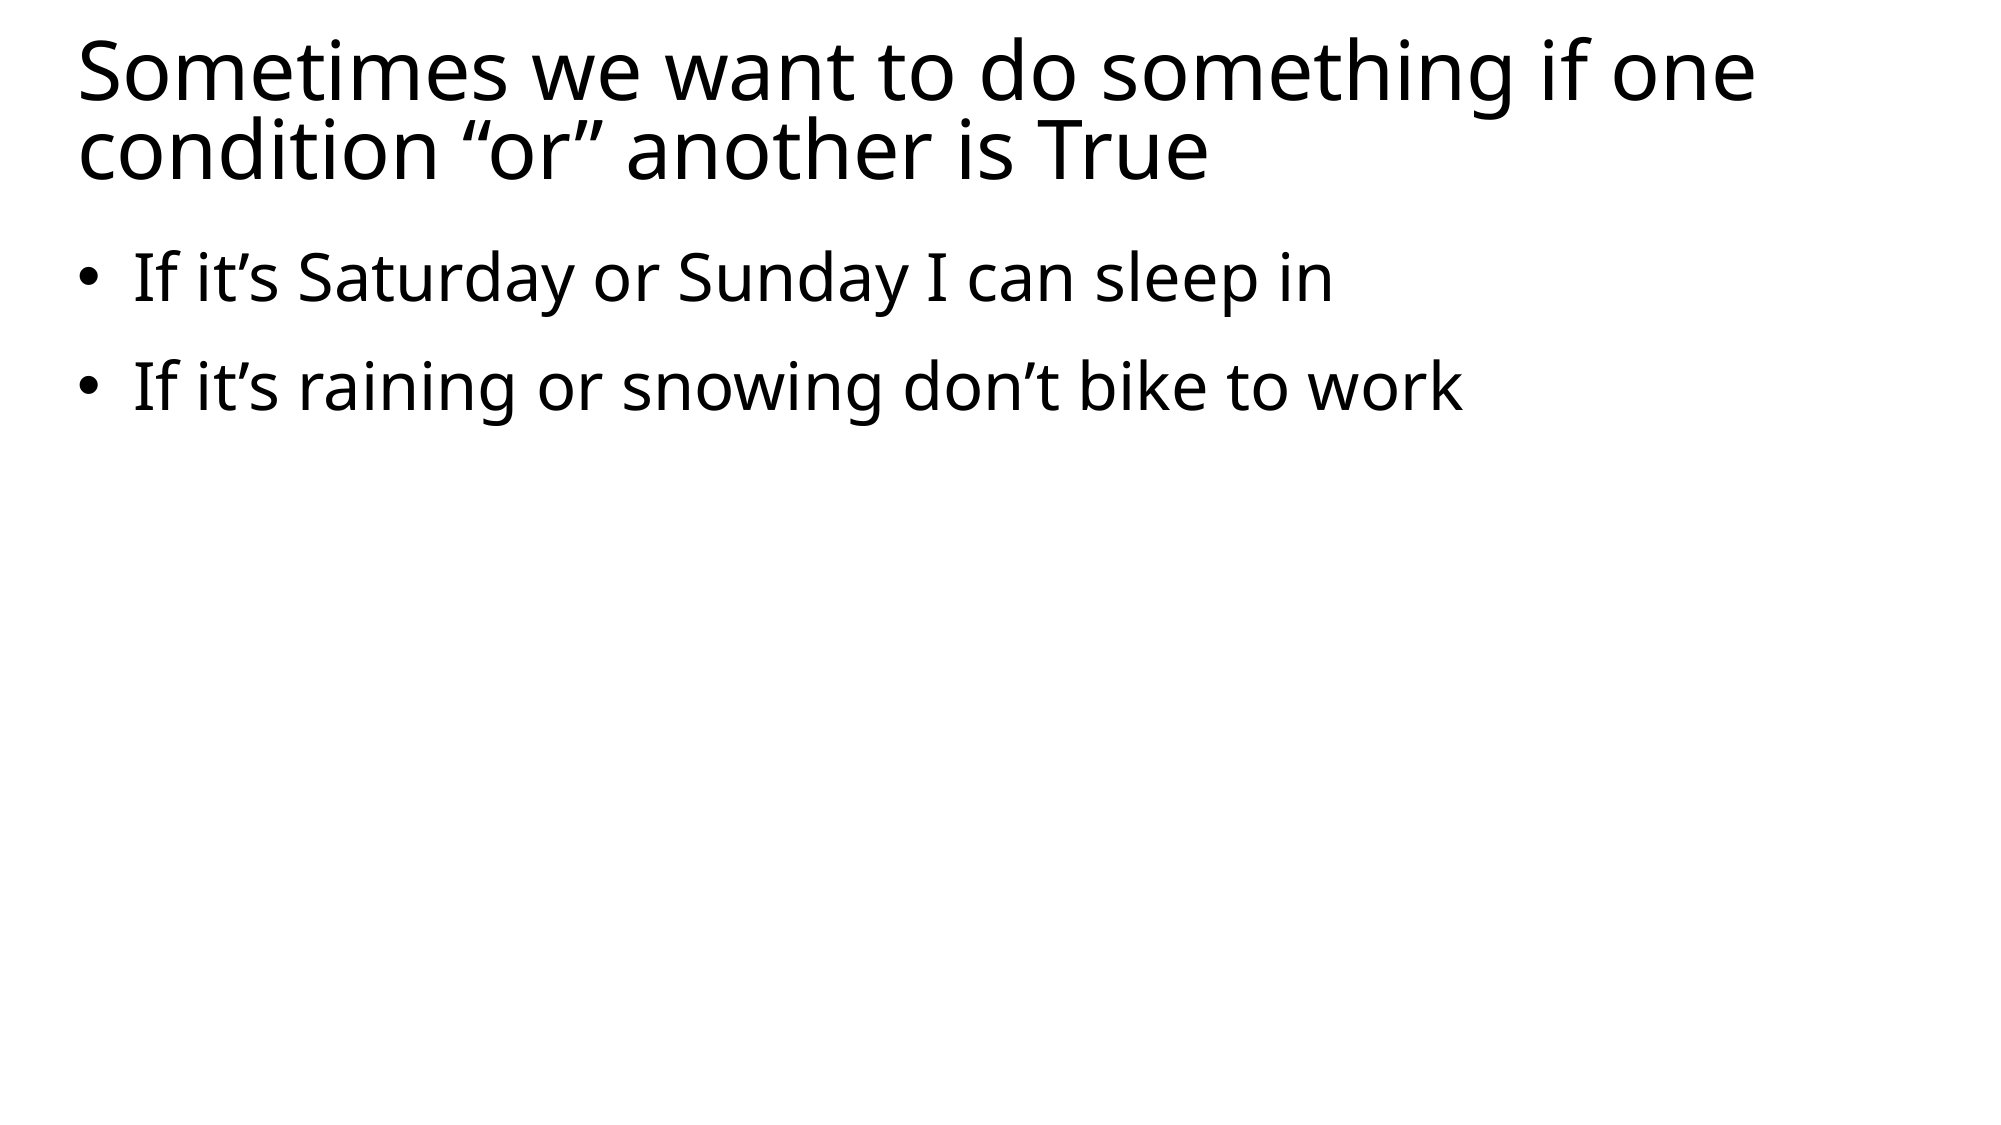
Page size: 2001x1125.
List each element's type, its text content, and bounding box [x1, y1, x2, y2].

list If it’s Saturday or Sunday I can sleep in If it’s raining or snowing don’t bike to work [62, 227, 1953, 1096]
title Sometimes we want to do something if one condition “or” another is True [62, 29, 1953, 205]
